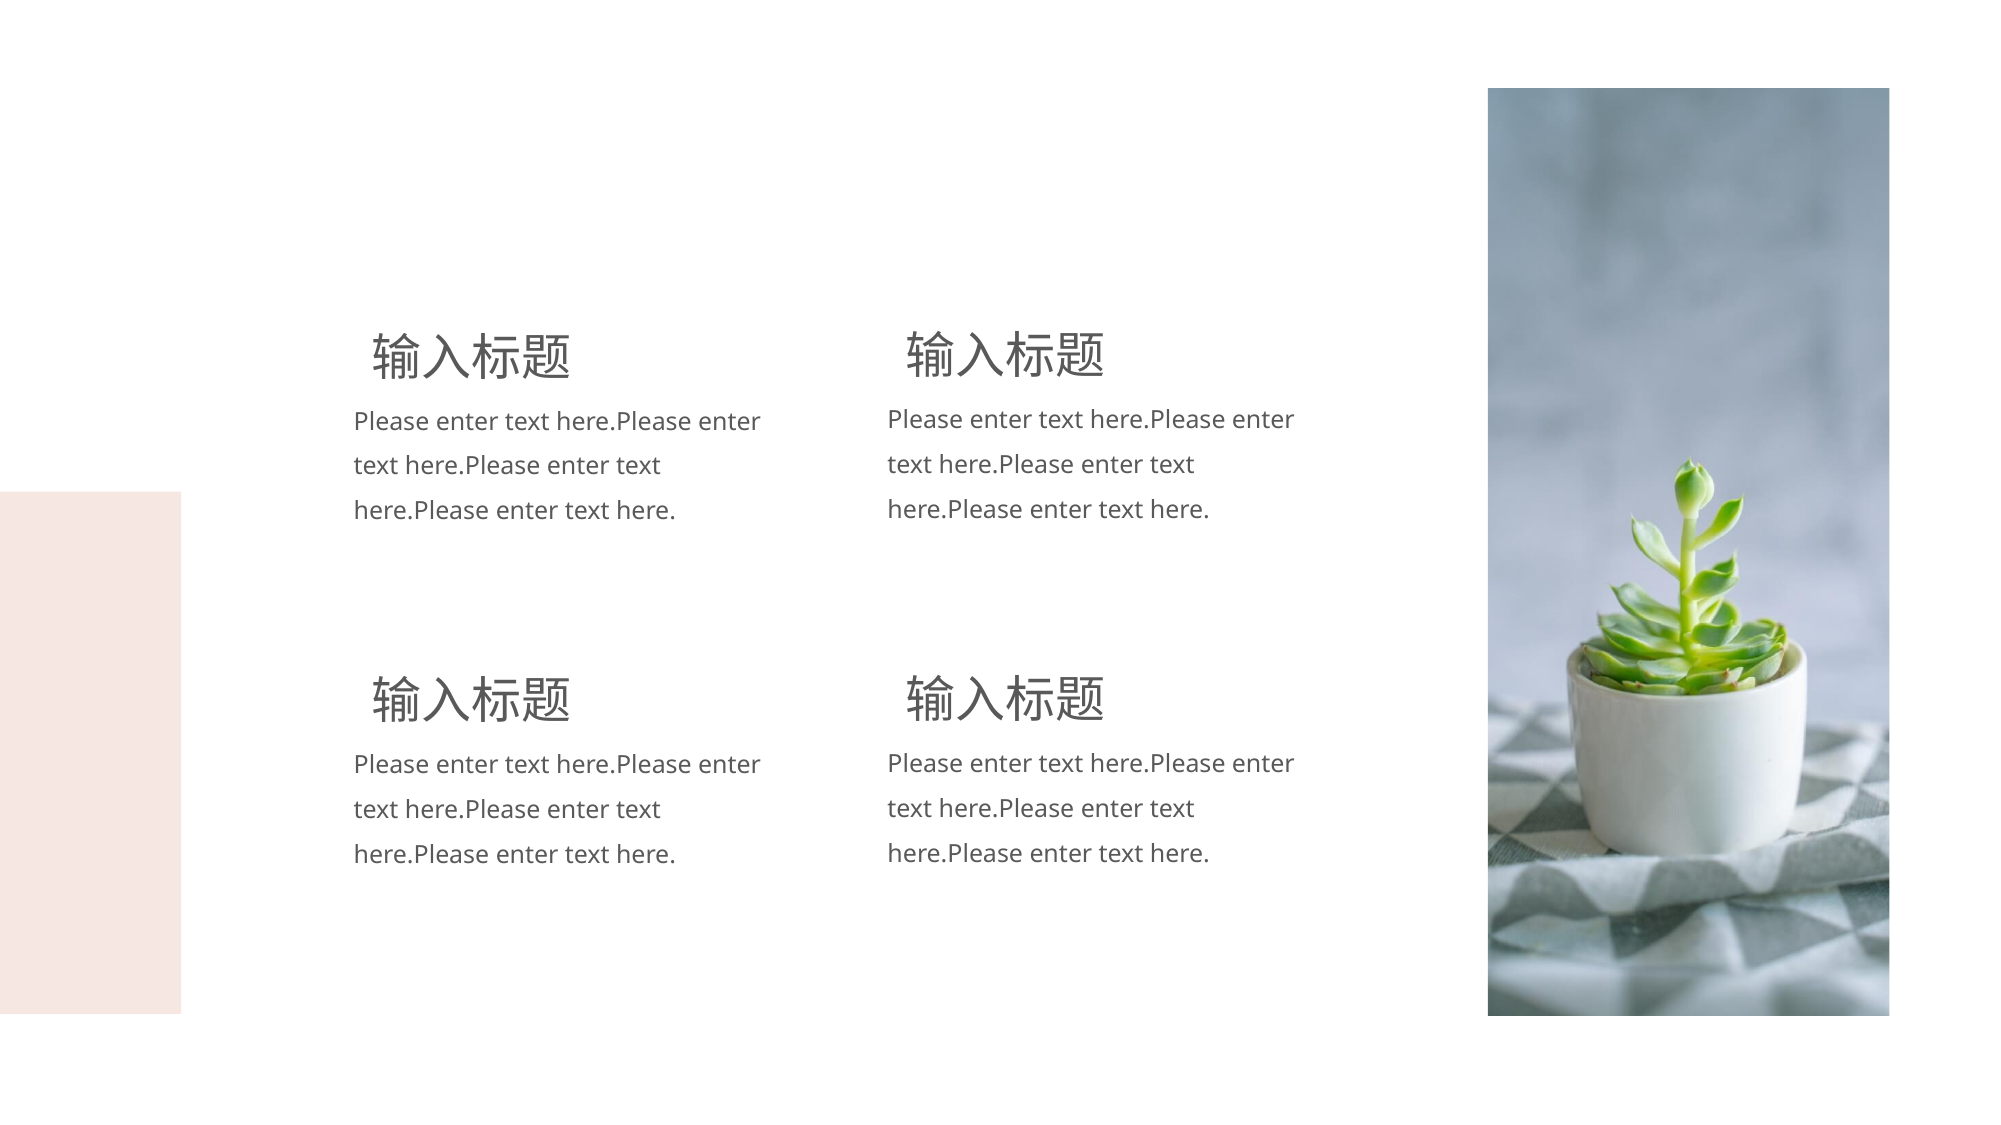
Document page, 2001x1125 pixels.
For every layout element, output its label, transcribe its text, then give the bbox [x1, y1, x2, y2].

text_box Please enter text here.Please enter text here.Please enter text here.Please enter text here. [338, 382, 797, 533]
text_box [0, 491, 182, 1015]
picture [1487, 88, 1890, 1016]
text_box Please enter text here.Please enter text here.Please enter text here.Please enter text here. [872, 381, 1330, 531]
text_box 输入标题 [890, 630, 1298, 735]
text_box Please enter text here.Please enter text here.Please enter text here.Please enter text here. [338, 726, 797, 876]
text_box Please enter text here.Please enter text here.Please enter text here.Please enter text here. [872, 725, 1330, 875]
text_box 输入标题 [357, 631, 764, 737]
text_box 输入标题 [357, 287, 764, 393]
text_box 输入标题 [890, 286, 1298, 392]
